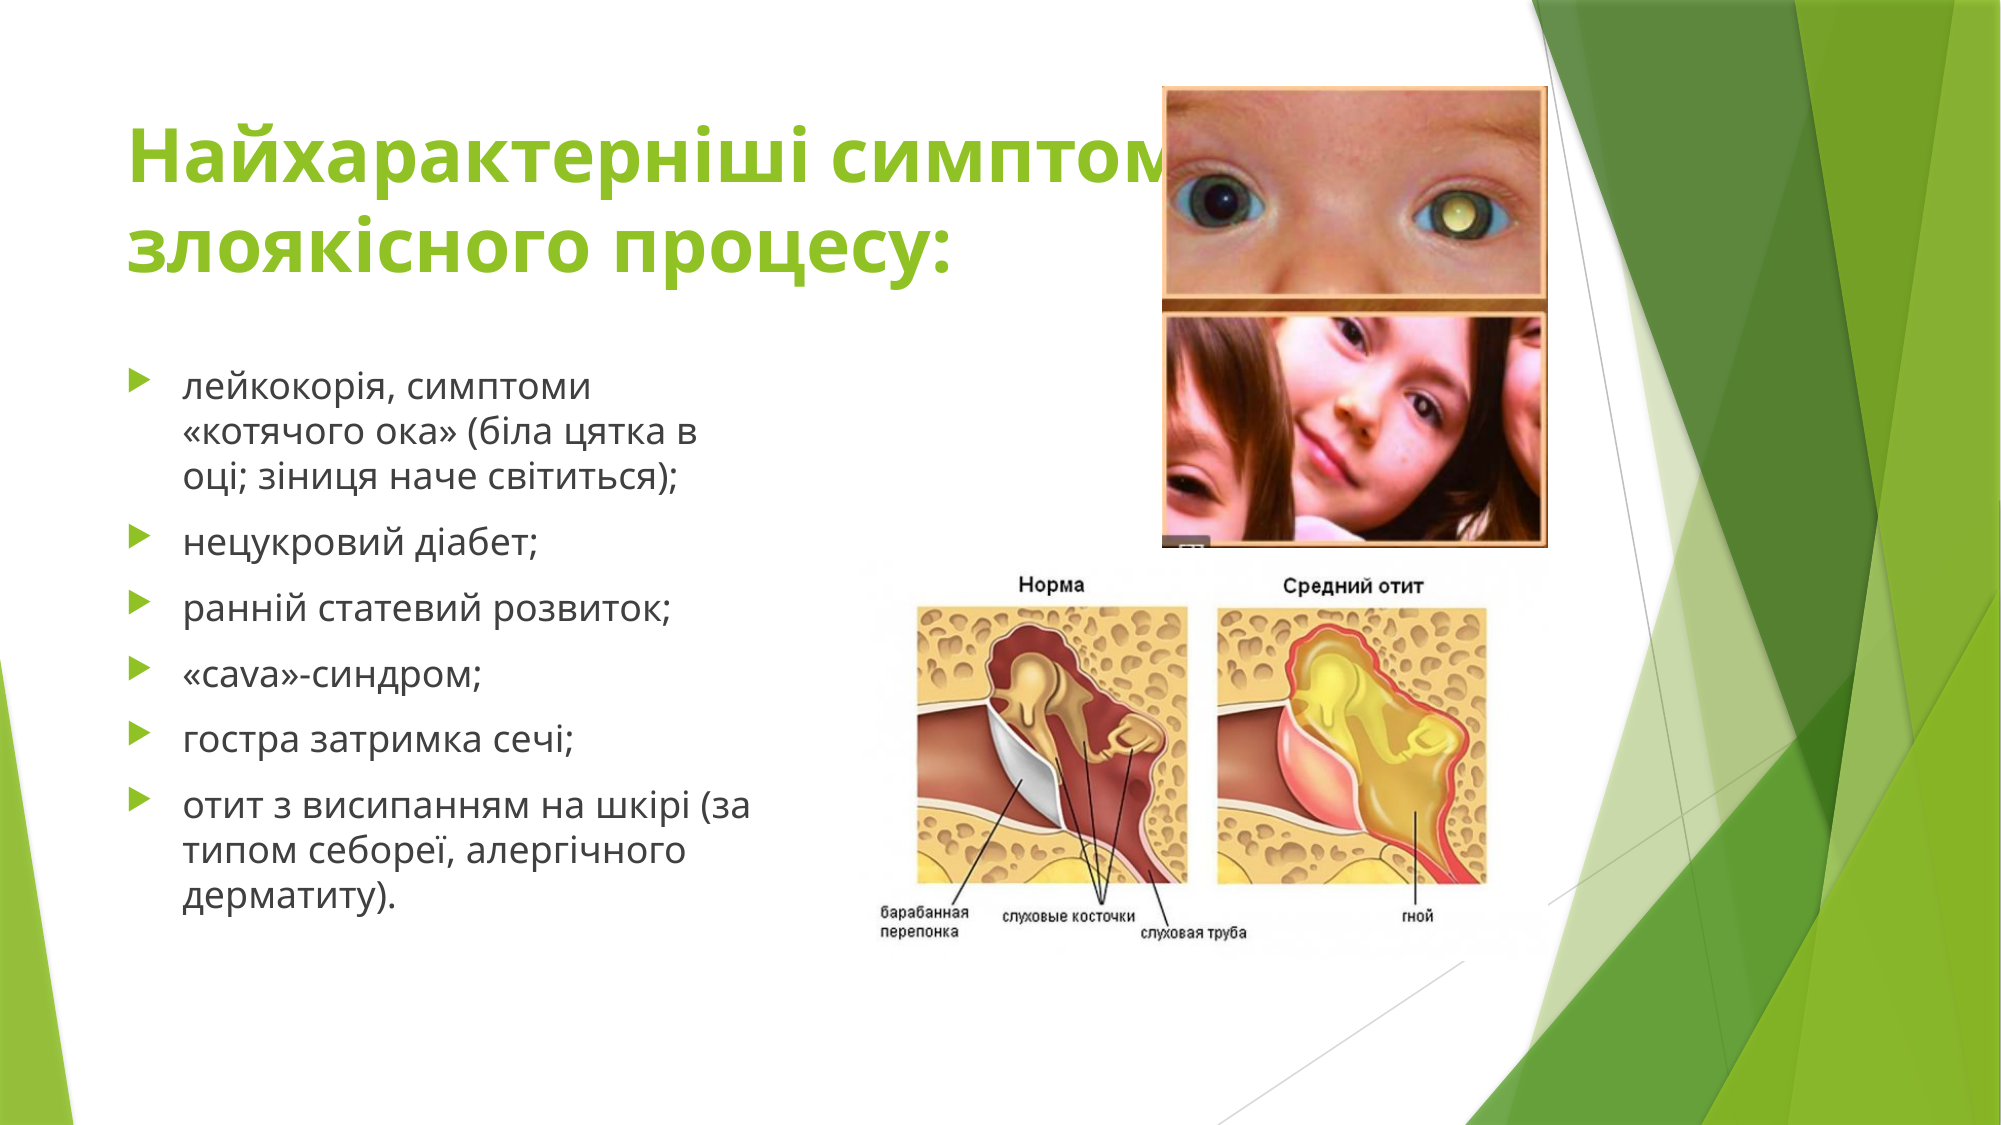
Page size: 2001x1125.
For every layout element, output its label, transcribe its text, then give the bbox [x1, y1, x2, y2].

list лейкокорія, симптоми «котячого ока» (біла цятка в оці; зіниця наче світиться); нецукровий діабет; ранній статевий розвиток; «cava»-синдром; гостра затримка сечі; отит з висипанням на шкірі (за типом себореї, алергічного дерматиту). [111, 354, 780, 953]
picture [859, 560, 1548, 962]
title Найхарактерніші симптоми злоякісного процесу: [111, 99, 1157, 317]
picture [1162, 85, 1548, 548]
